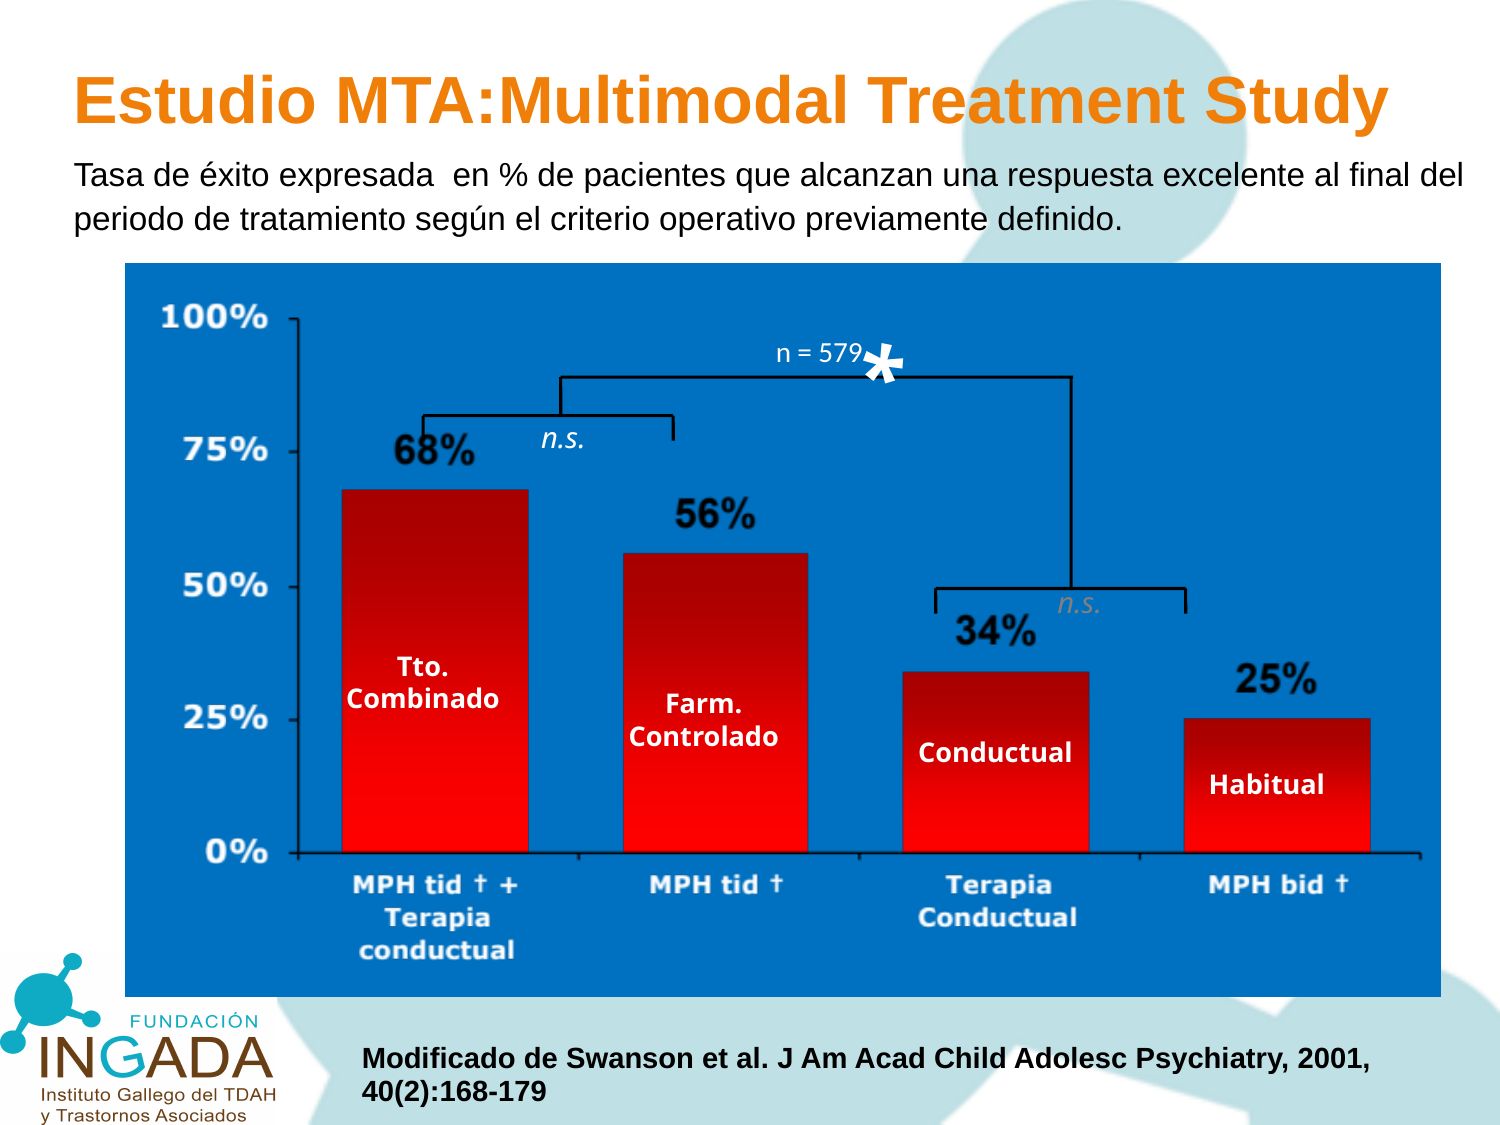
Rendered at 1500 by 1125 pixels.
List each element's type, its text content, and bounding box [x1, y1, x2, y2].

text_box Modificado de Swanson et al. J Am Acad Child Adolesc Psychiatry, 2001, 40(2):168-179 [347, 1034, 1458, 1116]
picture [0, 953, 277, 1125]
text_box [124, 161, 1400, 262]
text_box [422, 415, 674, 441]
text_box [935, 588, 1186, 614]
text_box Estudio MTA:Multimodal Treatment Study [58, 33, 1459, 161]
title Tasa de éxito expresada en % de pacientes que alcanzan una respuesta excelente al final del periodo de tratamiento según el criterio operativo previamente definido. [58, 161, 124, 263]
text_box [124, 262, 1442, 997]
title Tasa de éxito expresada en % de pacientes que alcanzan una respuesta excelente al final del periodo de tratamiento según el criterio operativo previamente definido. [1400, 128, 1500, 263]
